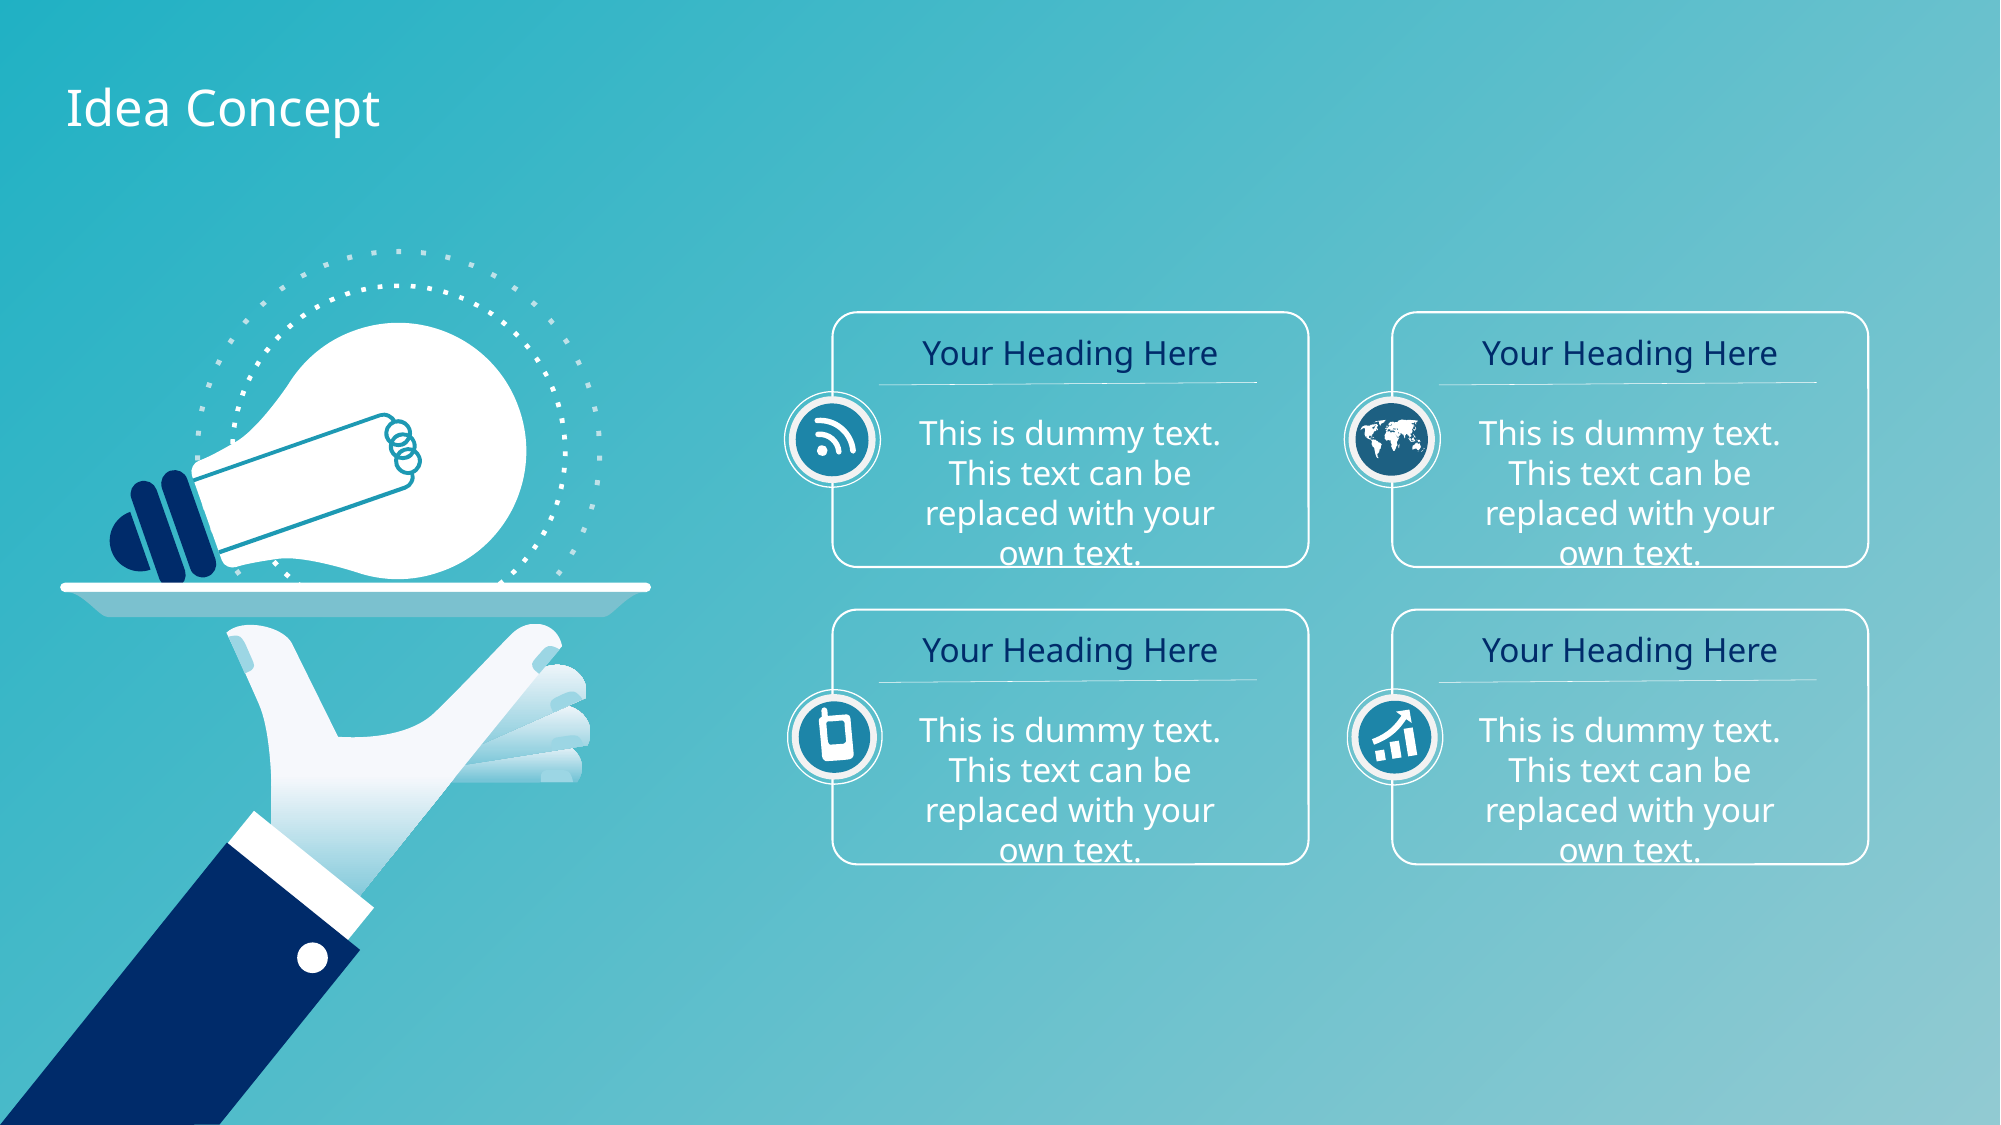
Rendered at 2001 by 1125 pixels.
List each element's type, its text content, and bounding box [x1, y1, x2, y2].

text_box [1392, 312, 1869, 567]
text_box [0, 248, 652, 1125]
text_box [1346, 688, 1444, 786]
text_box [1392, 609, 1869, 865]
title Idea Concept [51, 75, 1777, 146]
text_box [832, 609, 1309, 865]
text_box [786, 689, 883, 785]
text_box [1343, 390, 1441, 489]
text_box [832, 312, 1309, 567]
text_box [783, 391, 882, 488]
